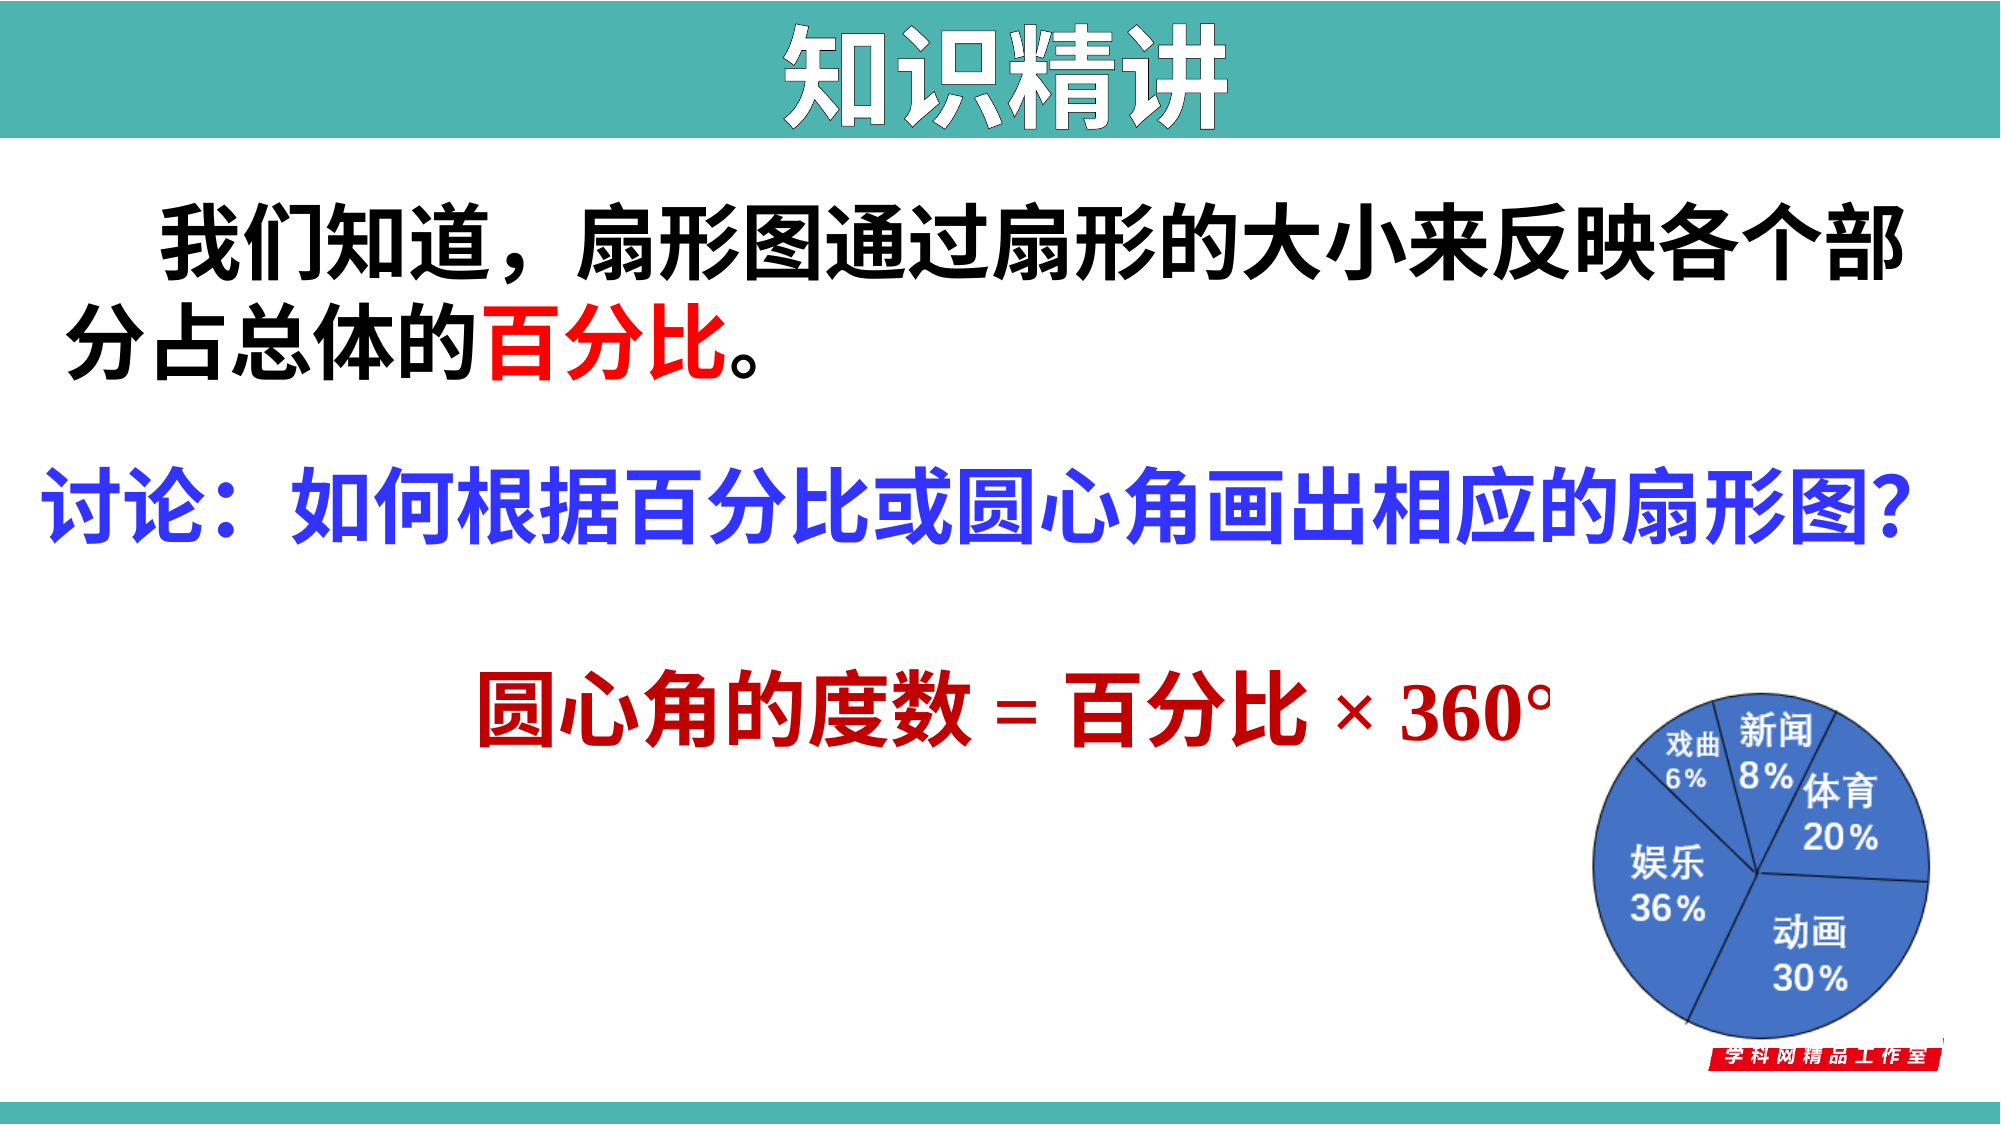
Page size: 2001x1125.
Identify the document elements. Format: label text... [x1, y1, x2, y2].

text_box [291, 54, 765, 140]
text_box 圆心角的度数=百分比× 360° [459, 650, 1603, 765]
text_box [1247, 54, 1449, 140]
text_box 我们知道，扇形图通过扇形的大小来反映各个部分占总体的百分比。 [48, 182, 1924, 398]
text_box 知识精讲 [765, 0, 1247, 150]
picture [0, 1, 2001, 1124]
text_box 讨论：如何根据百分比或圆心角画出相应的扇形图？ [24, 447, 2000, 562]
